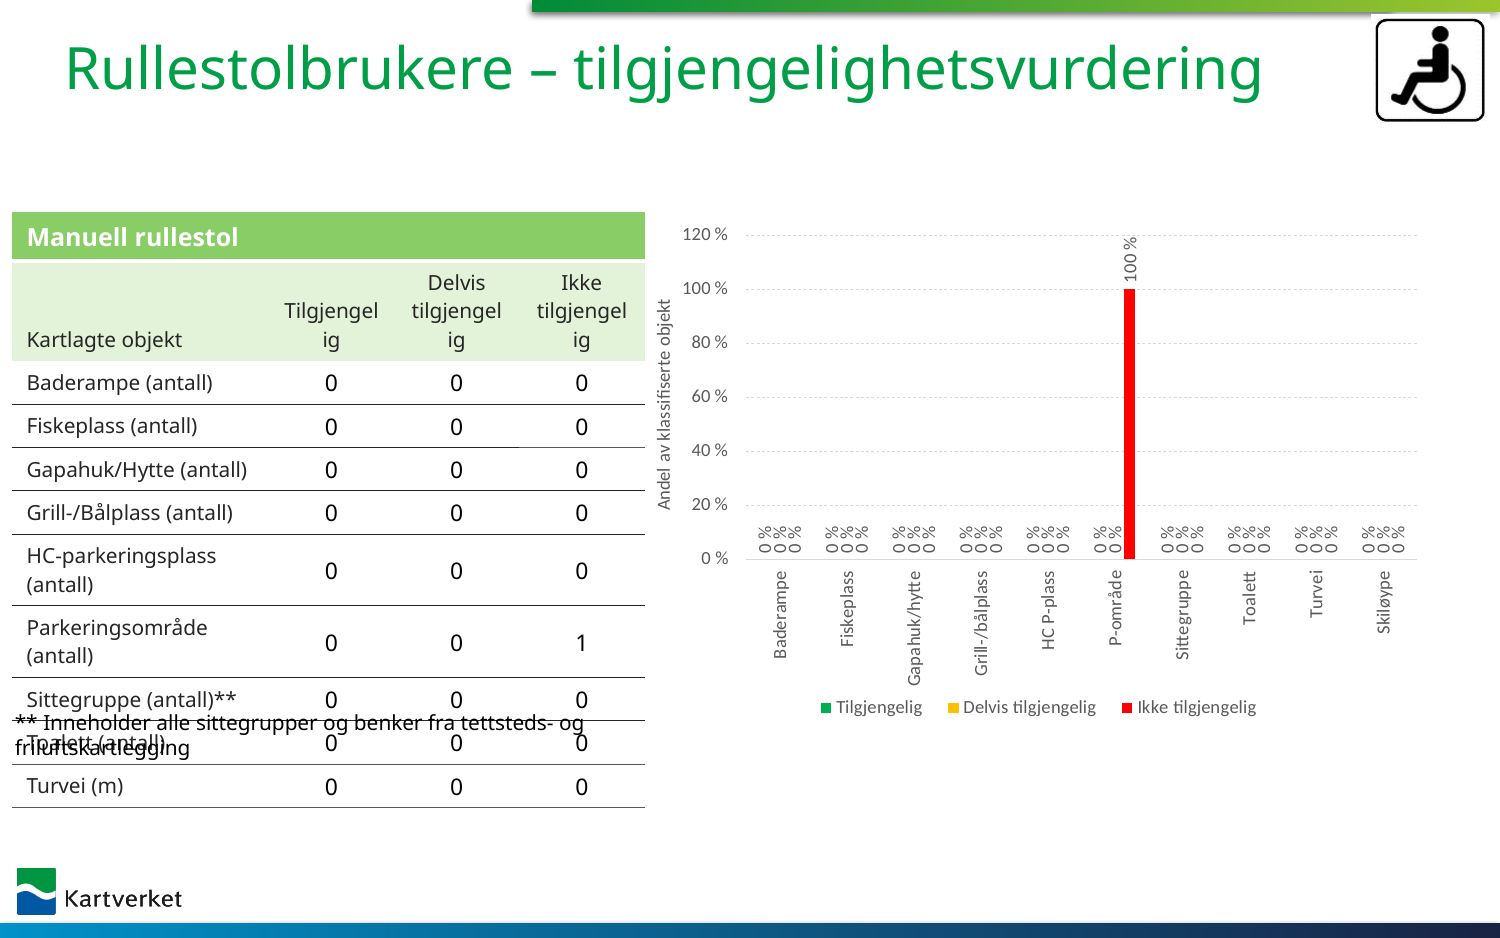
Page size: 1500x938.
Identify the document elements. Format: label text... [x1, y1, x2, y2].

table_cell 0 [519, 535, 638, 605]
table_cell 0 [269, 606, 394, 677]
table_header Manuell rullestol [12, 212, 645, 259]
table_cell Delvis tilgjengelig [394, 263, 519, 361]
table_cell 0 [269, 405, 394, 447]
table_cell 0 [394, 491, 519, 534]
table_cell Fiskeplass (antall) [12, 405, 269, 447]
table_cell 0 [269, 448, 394, 490]
picture [1371, 13, 1491, 127]
picture [643, 218, 1427, 728]
table_cell 0 [519, 405, 638, 447]
table_cell 0 [269, 491, 394, 534]
table_cell Kartlagte objekt [12, 263, 269, 361]
table_cell Turvei (m) [12, 768, 269, 807]
table_cell 0 [394, 768, 519, 807]
table_cell 0 [394, 678, 519, 702]
table_cell 0 [394, 405, 519, 447]
table_cell Baderampe (antall) [12, 361, 269, 404]
table_cell 0 [519, 448, 638, 490]
table_cell 0 [269, 768, 394, 807]
table_cell HC-parkeringsplass (antall) [12, 535, 269, 605]
table_cell Parkeringsområde (antall) [12, 606, 269, 677]
table_cell Ikke tilgjengelig [519, 263, 638, 361]
table_cell 0 [394, 448, 519, 490]
table_cell Gapahuk/Hytte (antall) [12, 448, 269, 490]
table_cell Sittegruppe (antall)** [12, 678, 269, 702]
table_cell 0 [519, 361, 638, 404]
table_cell 0 [394, 535, 519, 605]
table_cell 0 [519, 768, 645, 807]
table_cell 0 [269, 361, 394, 404]
table_cell Tilgjengelig [269, 263, 394, 361]
table_cell 0 [394, 606, 519, 677]
table_cell 0 [394, 361, 519, 404]
table_cell 1 [519, 606, 638, 677]
table_cell 0 [519, 678, 638, 702]
text_box Rullestolbrukere – tilgjengelighetsvurdering [49, 12, 1372, 109]
table_cell 0 [269, 678, 394, 702]
text_box ** Inneholder alle sittegrupper og benker fra tettsteds- og friluftskartlegging [0, 702, 745, 768]
table_cell 0 [519, 491, 638, 534]
table_cell Grill-/Bålplass (antall) [12, 491, 269, 534]
table_cell 0 [269, 535, 394, 605]
